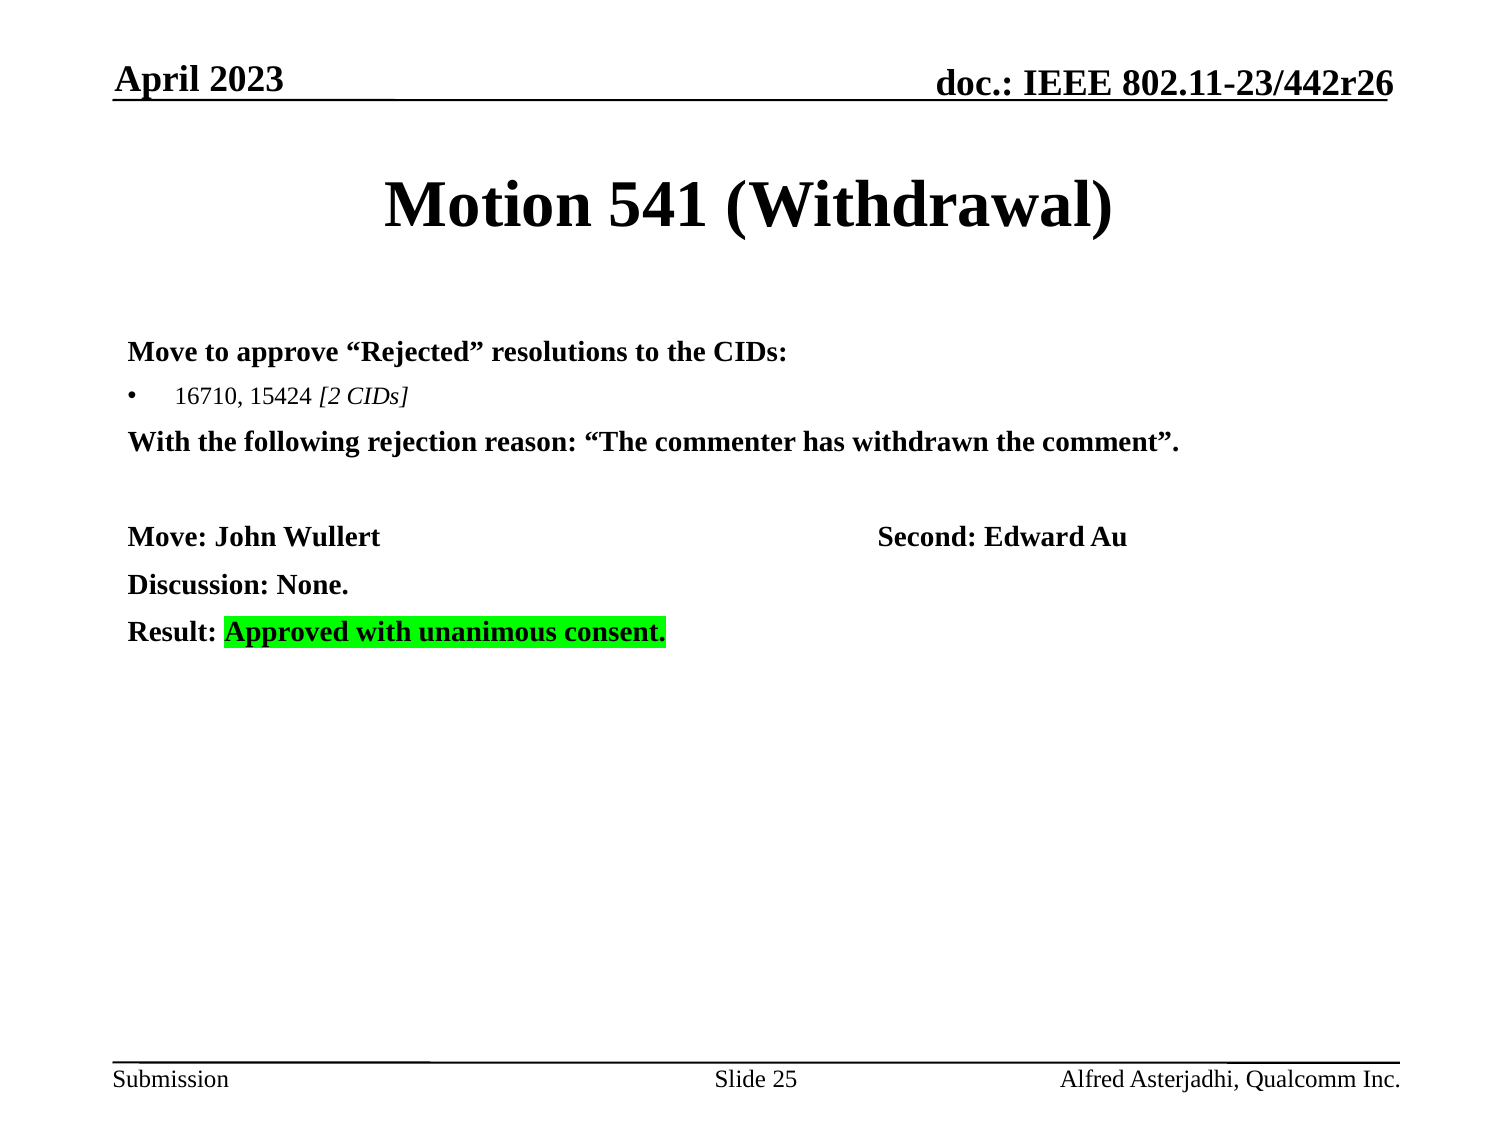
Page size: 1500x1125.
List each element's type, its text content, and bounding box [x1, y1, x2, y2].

list Move to approve “Rejected” resolutions to the CIDs: 16710, 15424 [2 CIDs] With the following rejection reason: “The commenter has withdrawn the comment”. Move: John Wullert Second: Edward Au Discussion: None. Result: Approved with unanimous consent. [112, 324, 1388, 1063]
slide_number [114, 54, 423, 100]
title Motion 541 (Withdrawal) [112, 112, 1388, 288]
footer Alfred Asterjadhi, Qualcomm Inc. [878, 1061, 1402, 1093]
slide_number Slide 25 [712, 1061, 800, 1123]
